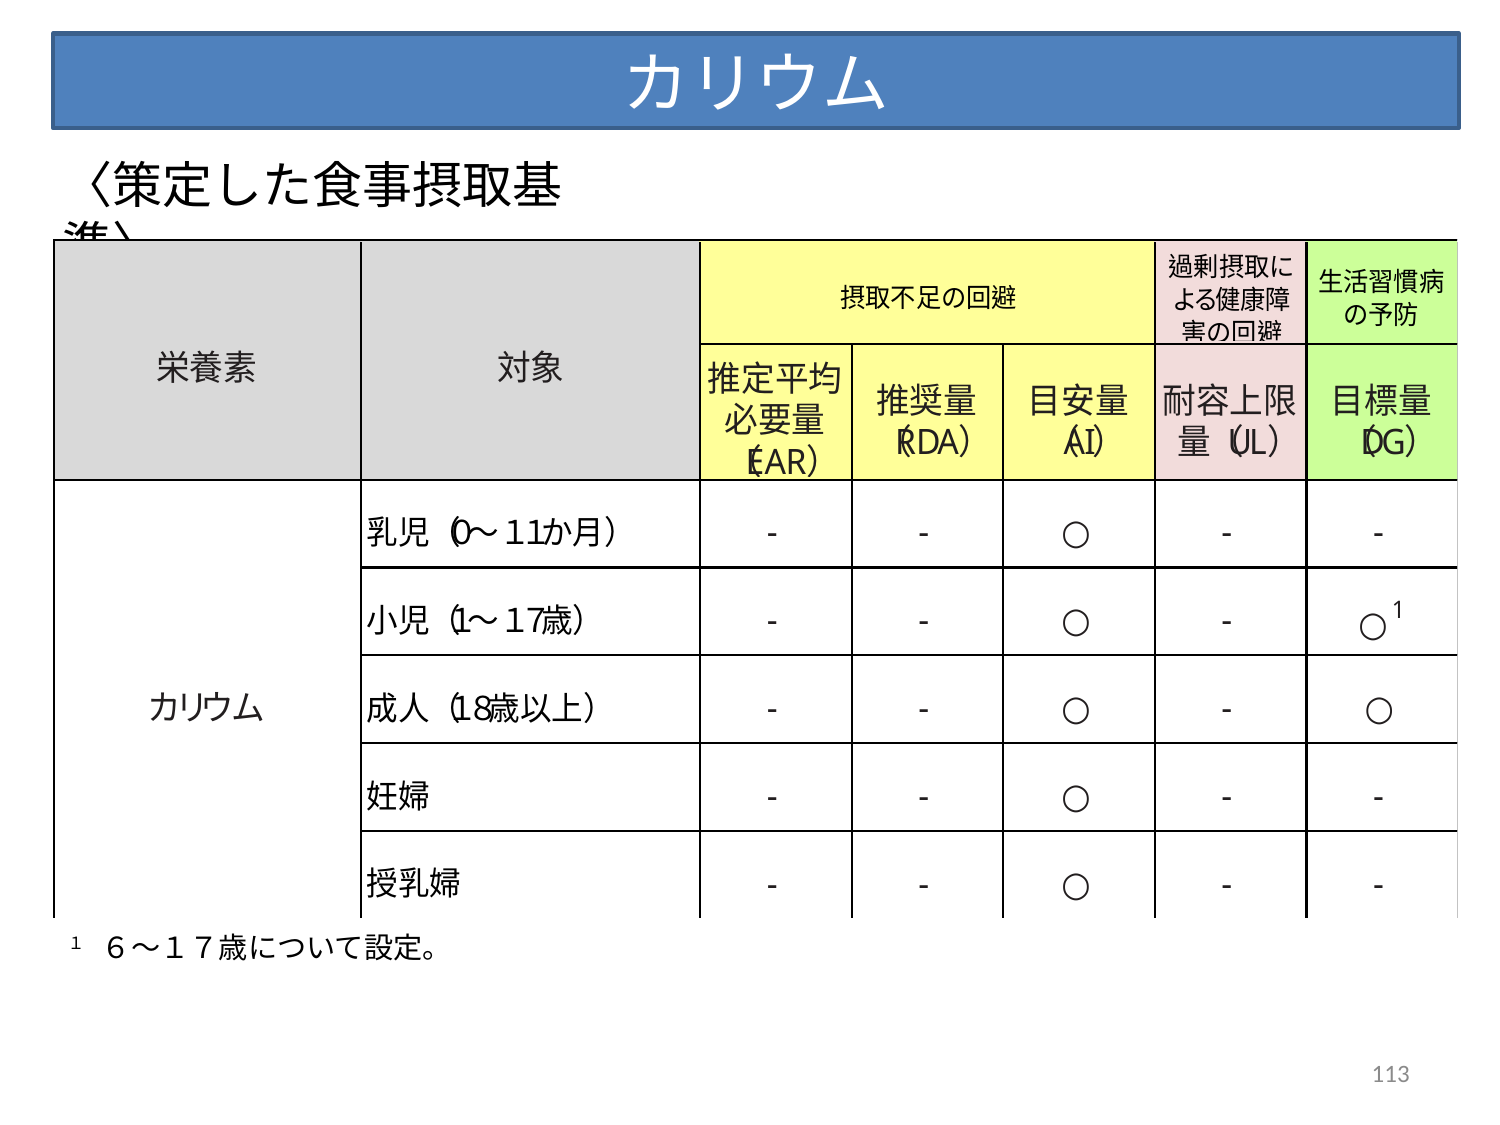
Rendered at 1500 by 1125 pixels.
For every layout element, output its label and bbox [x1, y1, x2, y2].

text_box [51, 31, 1461, 130]
picture [52, 239, 1462, 923]
text_box [53, 922, 1481, 972]
text_box [47, 146, 651, 282]
slide_number [1074, 1042, 1425, 1103]
